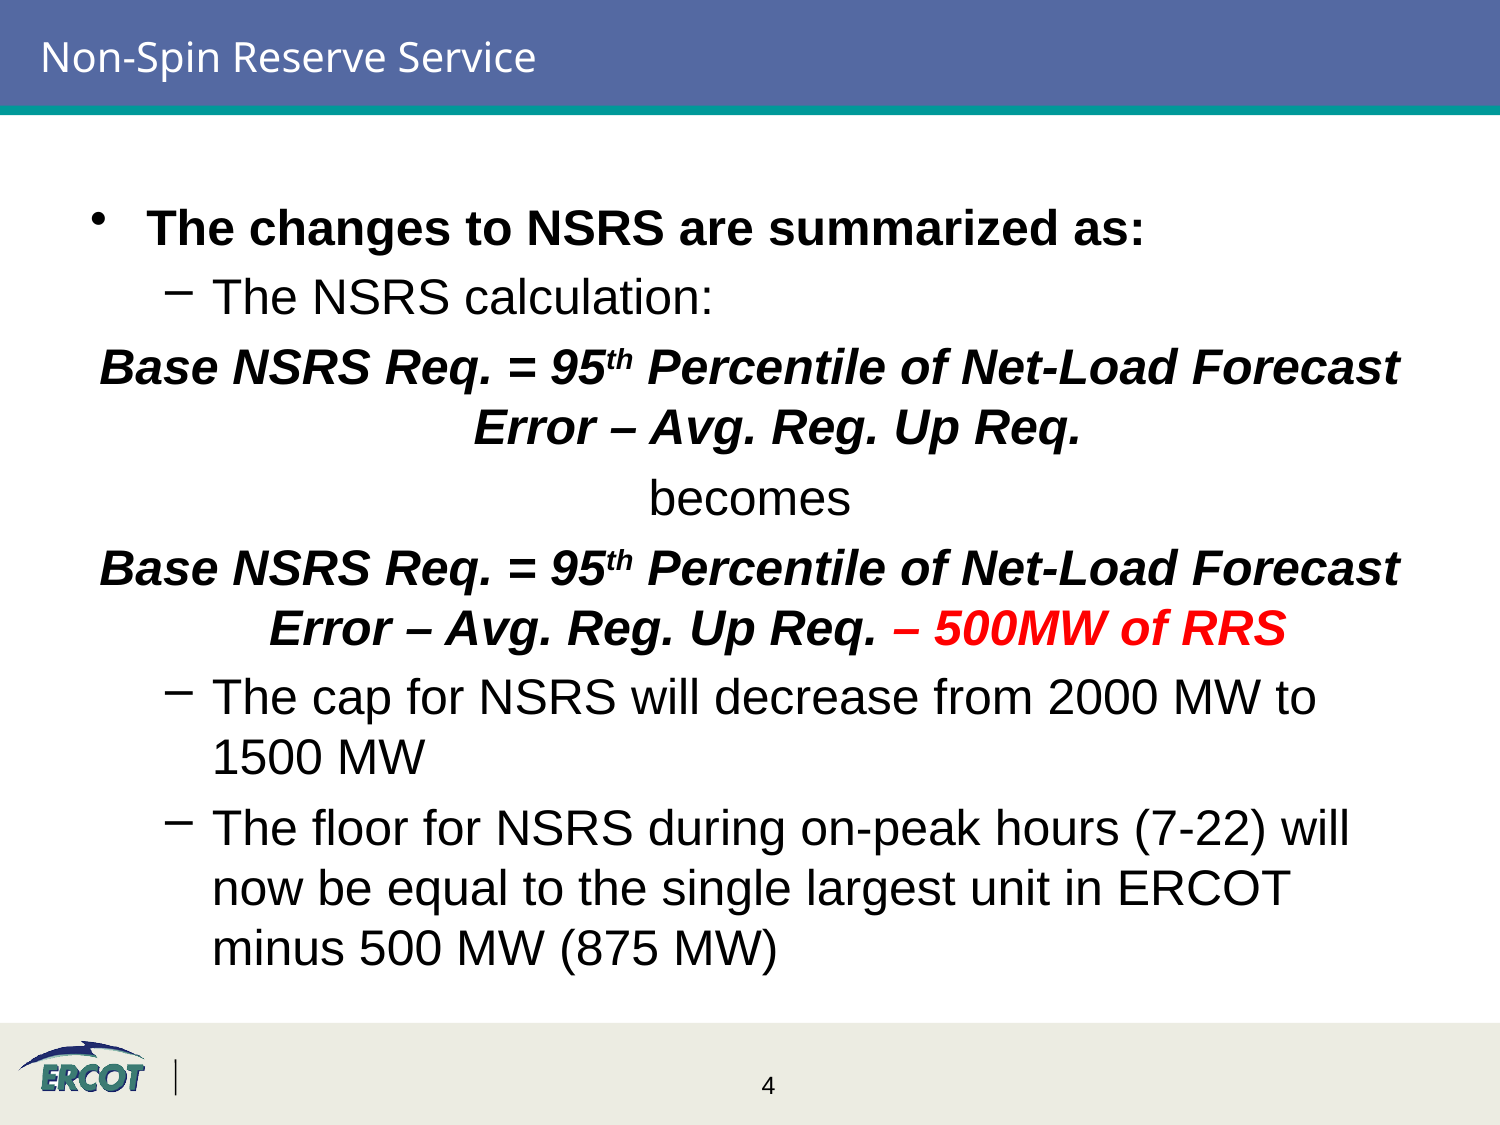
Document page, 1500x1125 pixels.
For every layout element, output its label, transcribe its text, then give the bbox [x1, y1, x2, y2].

list The changes to NSRS are summarized as: The NSRS calculation: Base NSRS Req. = 95th Percentile of Net-Load Forecast Error – Avg. Reg. Up Req. becomes Base NSRS Req. = 95th Percentile of Net-Load Forecast Error – Avg. Reg. Up Req. – 500MW of RRS The cap for NSRS will decrease from 2000 MW to 1500 MW The floor for NSRS during on-peak hours (7-22) will now be equal to the single largest unit in ERCOT minus 500 MW (875 MW) [74, 187, 1426, 988]
title Non-Spin Reserve Service [24, 0, 1451, 113]
picture [10, 1031, 151, 1111]
